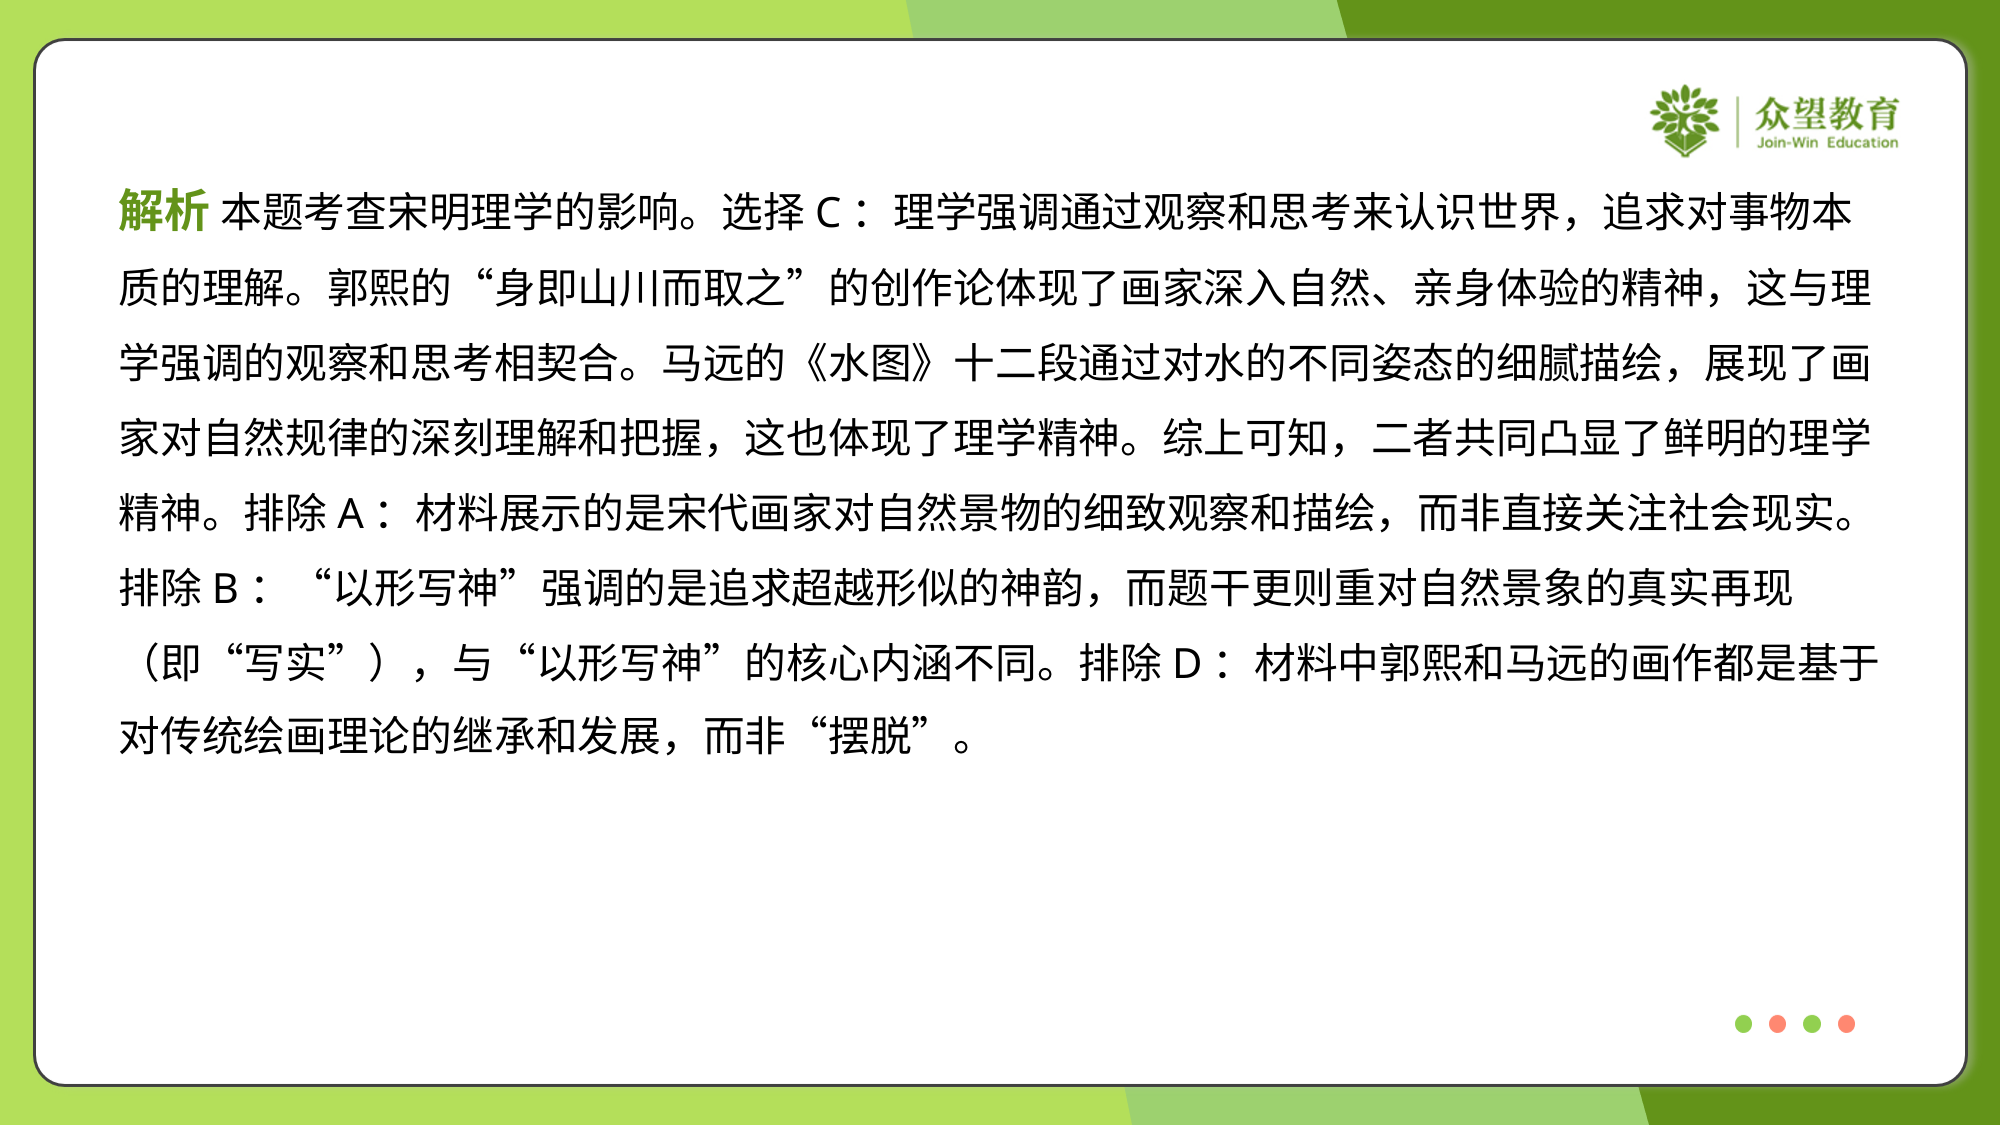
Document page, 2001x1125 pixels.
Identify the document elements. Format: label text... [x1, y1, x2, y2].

text_box 解析 本题考查宋明理学的影响。选择C：理学强调通过观察和思考来认识世界，追求对事物本 质的理解。郭熙的“身即山川而取之”的创作论体现了画家深入自然、亲身体验的精神，这与理 学强调的观察和思考相契合。马远的《水图》十二段通过对水的不同姿态的细腻描绘，展现了画 家对自然规律的深刻理解和把握，这也体现了理学精神。综上可知，二者共同凸显了鲜明的理学 精神。排除A：材料展示的是宋代画家对自然景物的细致观察和描绘，而非直接关注社会现实。 排除B：“以形写神”强调的是追求超越形似的神韵，而题干更则重对自然景象的真实再现 （即“写实”），与“以形写神”的核心内涵不同。排除D：材料中郭熙和马远的画作都是基于 对传统绘画理论的继承和发展，而非“摆脱”。 [118, 159, 1883, 752]
picture [0, 0, 2000, 1125]
